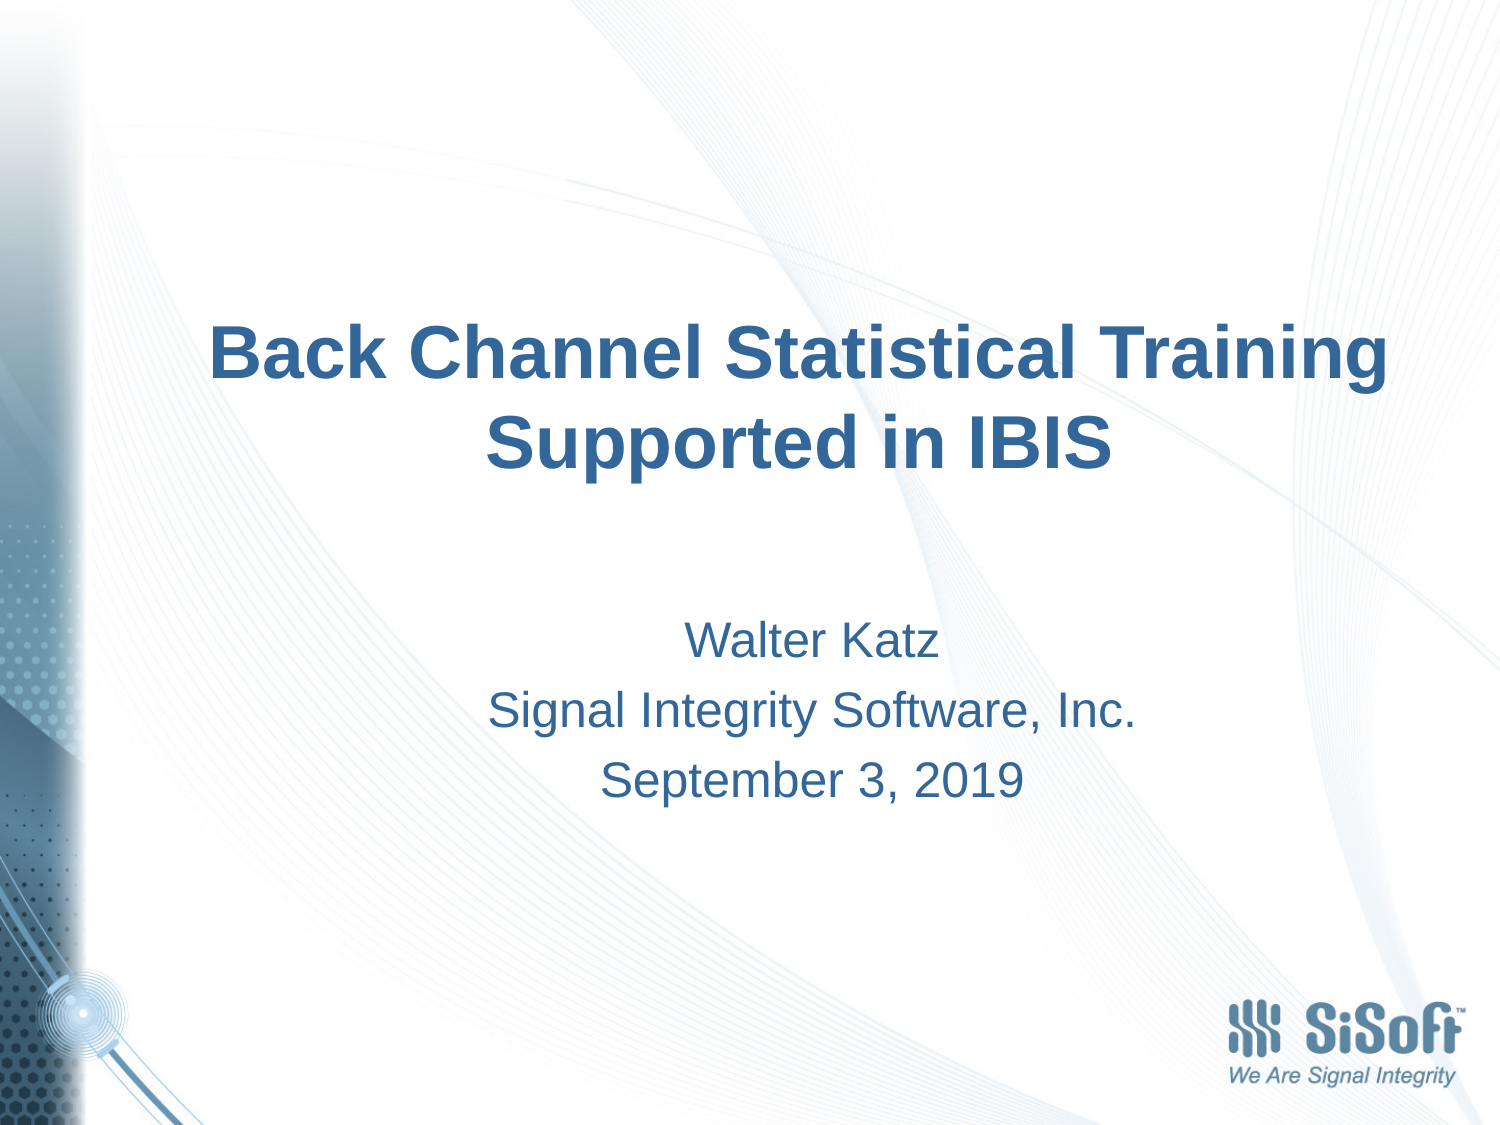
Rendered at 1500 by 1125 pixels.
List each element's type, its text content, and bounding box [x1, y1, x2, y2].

subtitle Walter Katz Signal Integrity Software, Inc. September 3, 2019 [275, 600, 1350, 975]
picture [0, 0, 1500, 1125]
title Back Channel Statistical Training Supported in IBIS [162, 212, 1438, 575]
